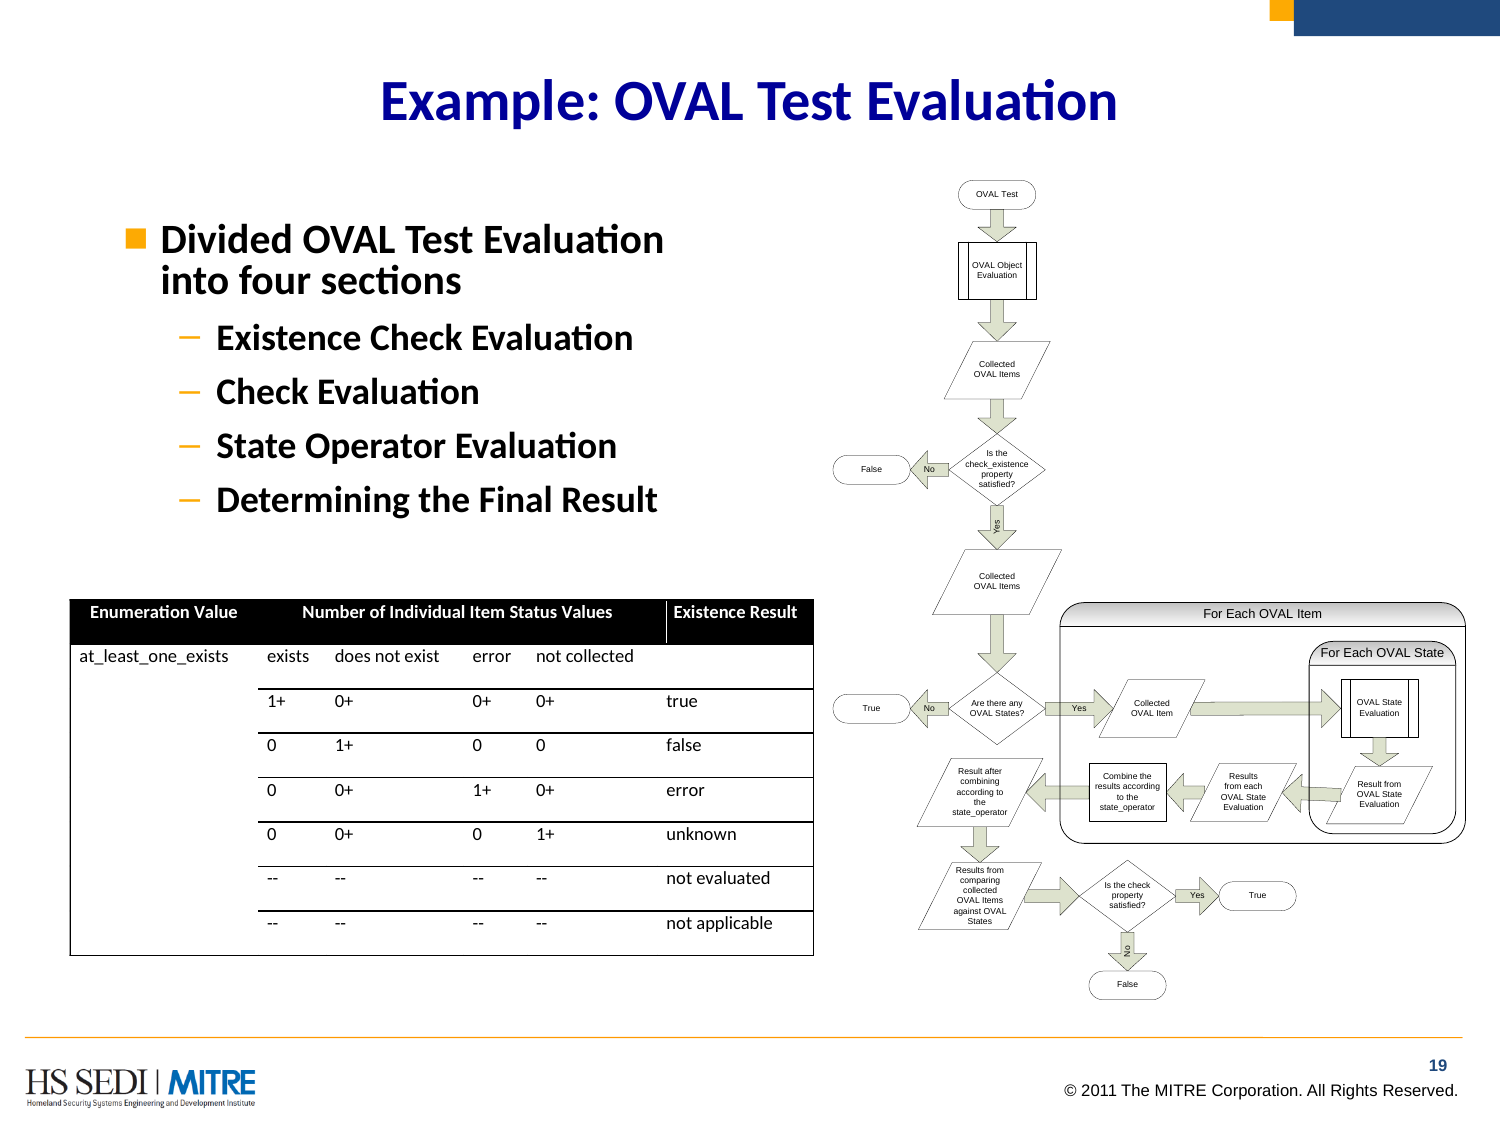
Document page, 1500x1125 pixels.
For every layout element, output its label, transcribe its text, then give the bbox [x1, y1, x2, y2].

picture [20, 1058, 271, 1122]
list Divided OVAL Test Evaluation into four sections Existence Check Evaluation Check Evaluation State Operator Evaluation Determining the Final Result [108, 212, 728, 562]
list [831, 178, 1468, 1002]
slide_number 18 [1374, 1049, 1463, 1076]
picture [69, 598, 815, 999]
title Example: OVAL Test Evaluation [43, 62, 1457, 151]
